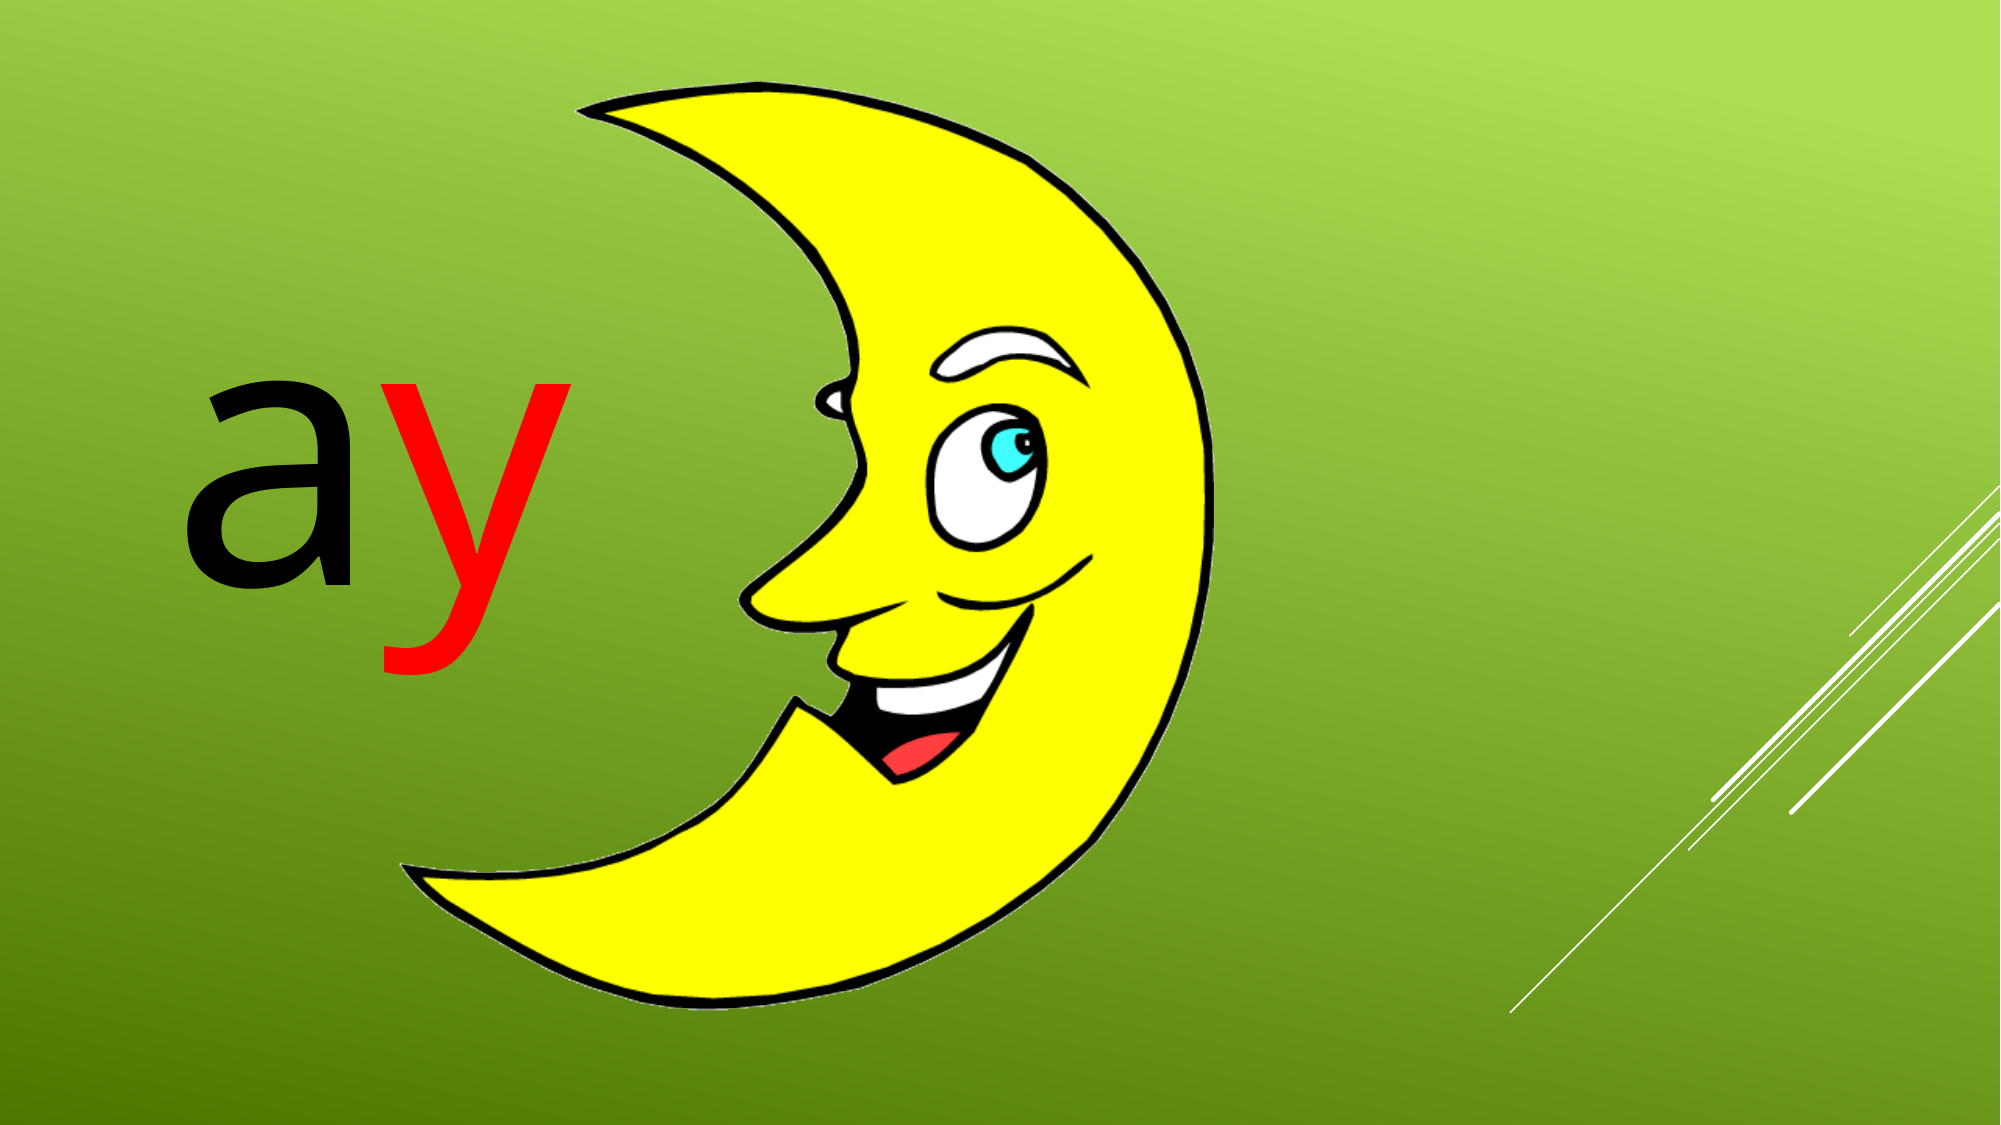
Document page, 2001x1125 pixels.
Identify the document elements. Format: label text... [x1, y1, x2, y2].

picture [338, 76, 1277, 1015]
list ay [155, 201, 338, 671]
